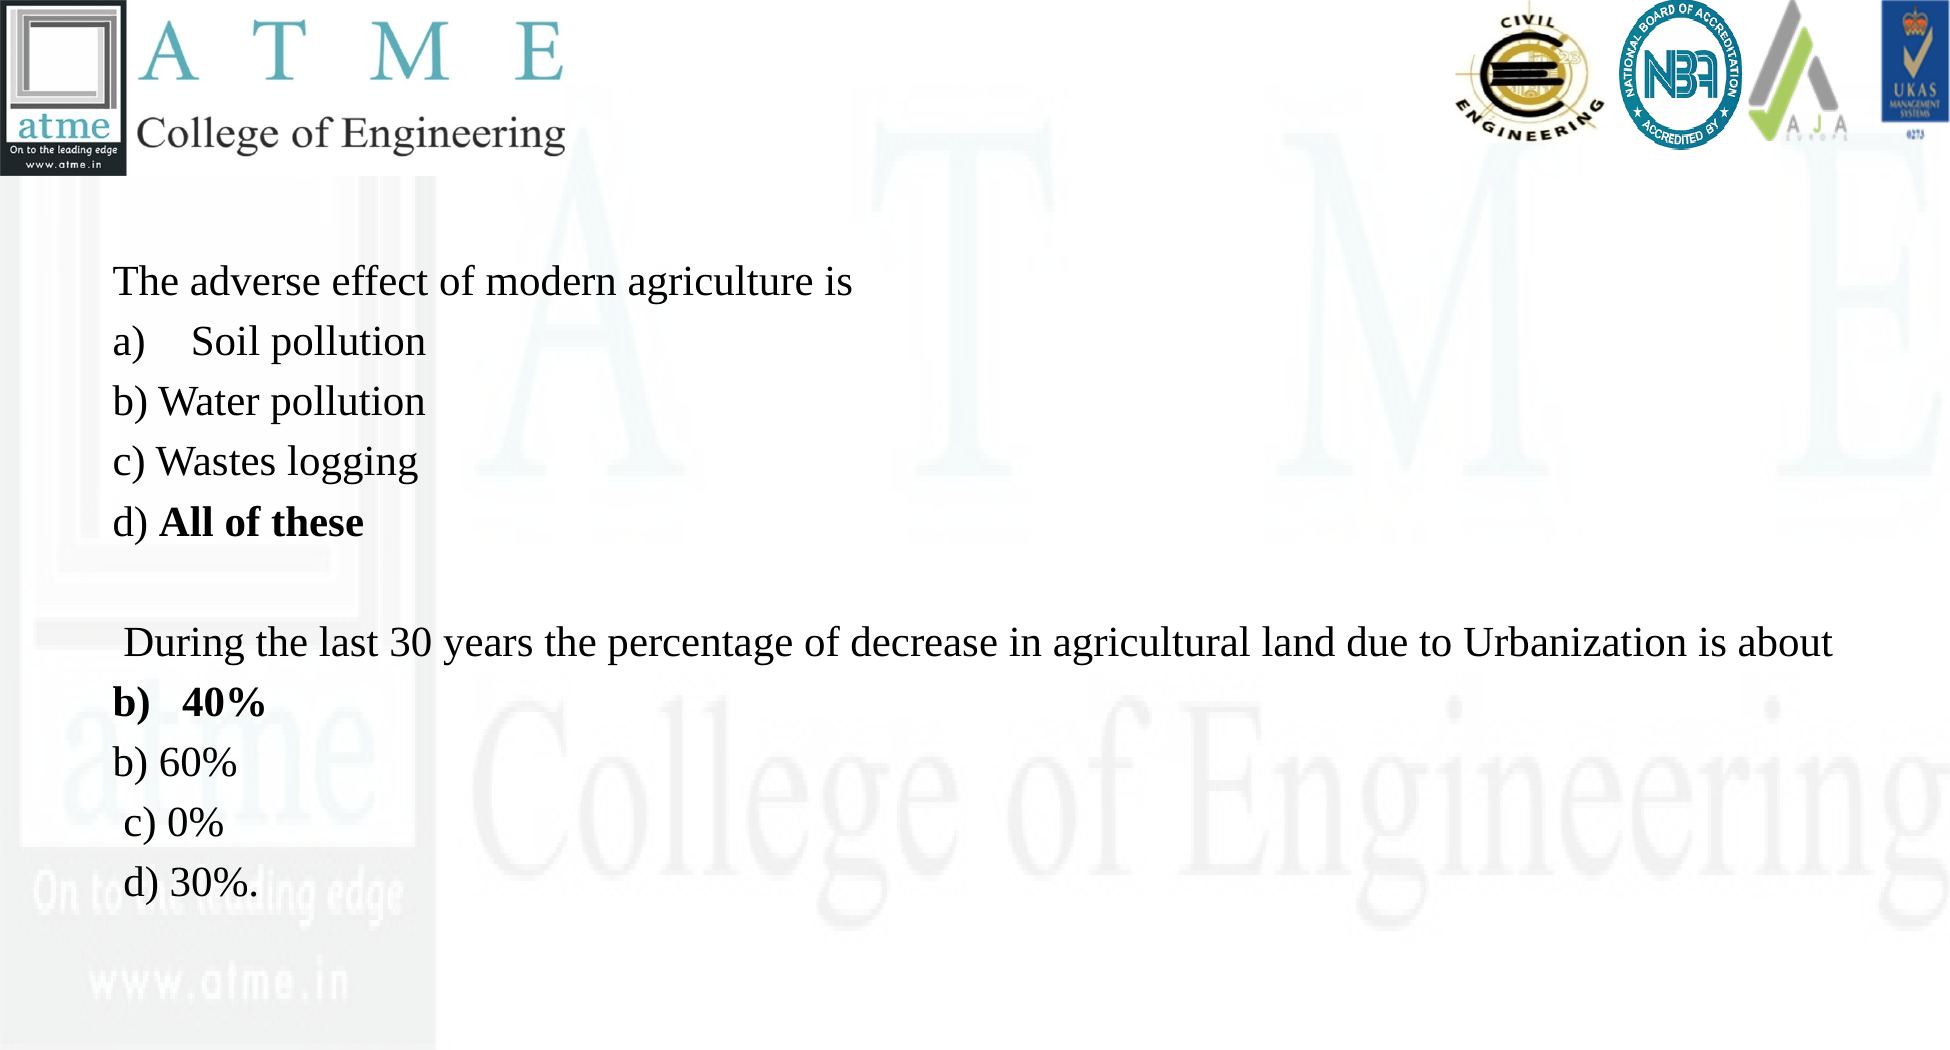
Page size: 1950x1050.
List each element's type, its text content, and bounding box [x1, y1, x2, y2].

picture [0, 0, 566, 177]
picture [1716, 113, 1721, 129]
picture [1455, 0, 1606, 144]
picture [1725, 98, 1730, 109]
picture [1683, 133, 1697, 137]
picture [1728, 89, 1736, 95]
picture [1666, 139, 1680, 144]
picture [1619, 0, 1727, 151]
picture [1697, 0, 1742, 54]
picture [1697, 9, 1702, 17]
list The adverse effect of modern agriculture is Soil pollution b) Water pollution c) Wastes logging d) All of these During the last 30 years the percentage of decrease in agricultural land due to Urbanization is about 40% b) 60% c) 0% d) 30%. [97, 245, 1853, 938]
picture [1748, 0, 1950, 142]
picture [1684, 94, 1742, 151]
